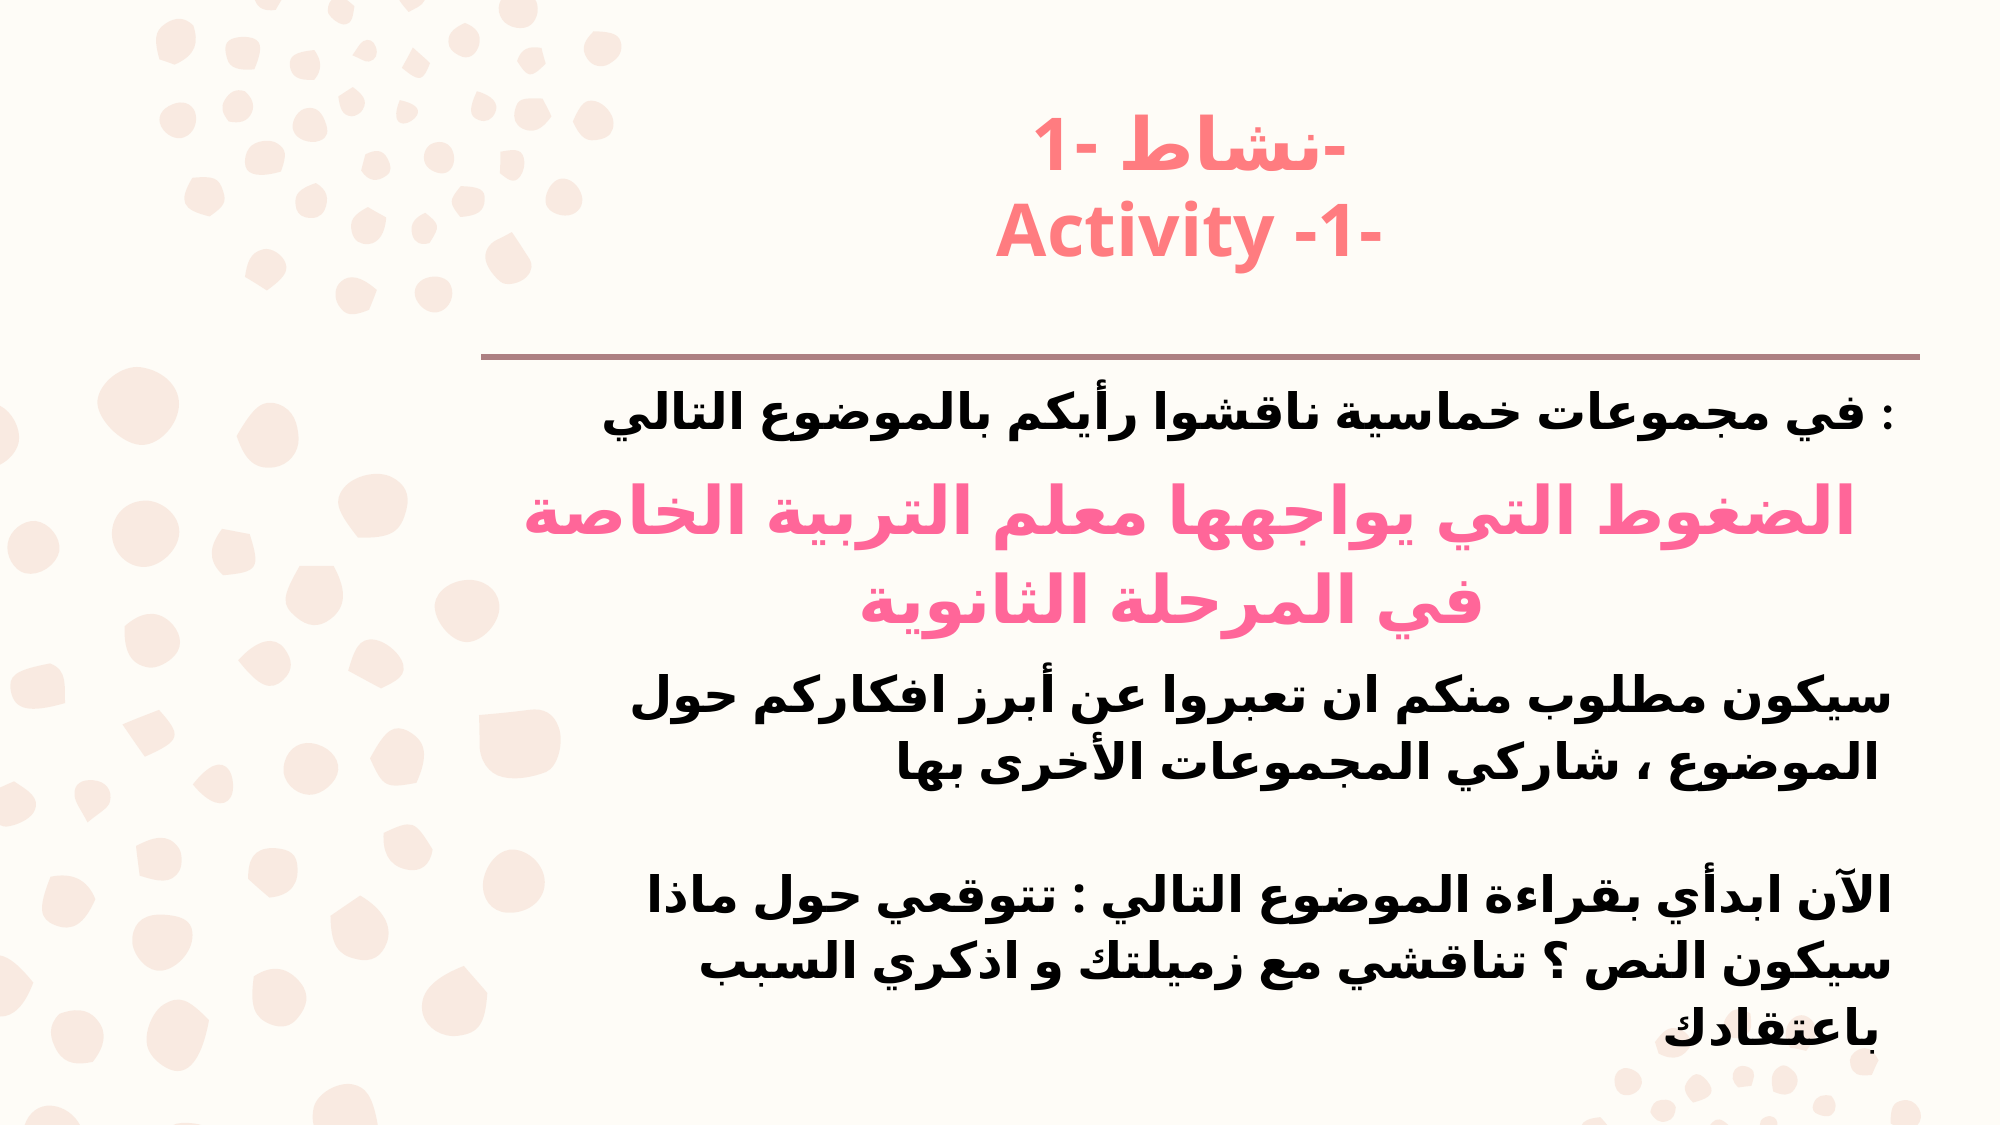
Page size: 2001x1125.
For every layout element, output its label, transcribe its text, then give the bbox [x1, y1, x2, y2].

title نشاط -1- Activity -1- [460, 93, 1920, 350]
list في مجموعات خماسية ناقشوا رأيكم بالموضوع التالي : الضغوط التي يواجهها معلم التربية الخاصة في المرحلة الثانوية سيكون مطلوب منكم ان تعبروا عن أبرز افكاركم حول الموضوع ، شاركي المجموعات الأخرى بها الآن ابدأي بقراءة الموضوع التالي : تتوقعي حول ماذا سيكون النص ؟ تناقشي مع زميلتك و اذكري السبب باعتقادك اقرأي الفقرة الاولى و الاخيرة ، ماذا تعتقدين ؟ [470, 365, 1910, 1071]
